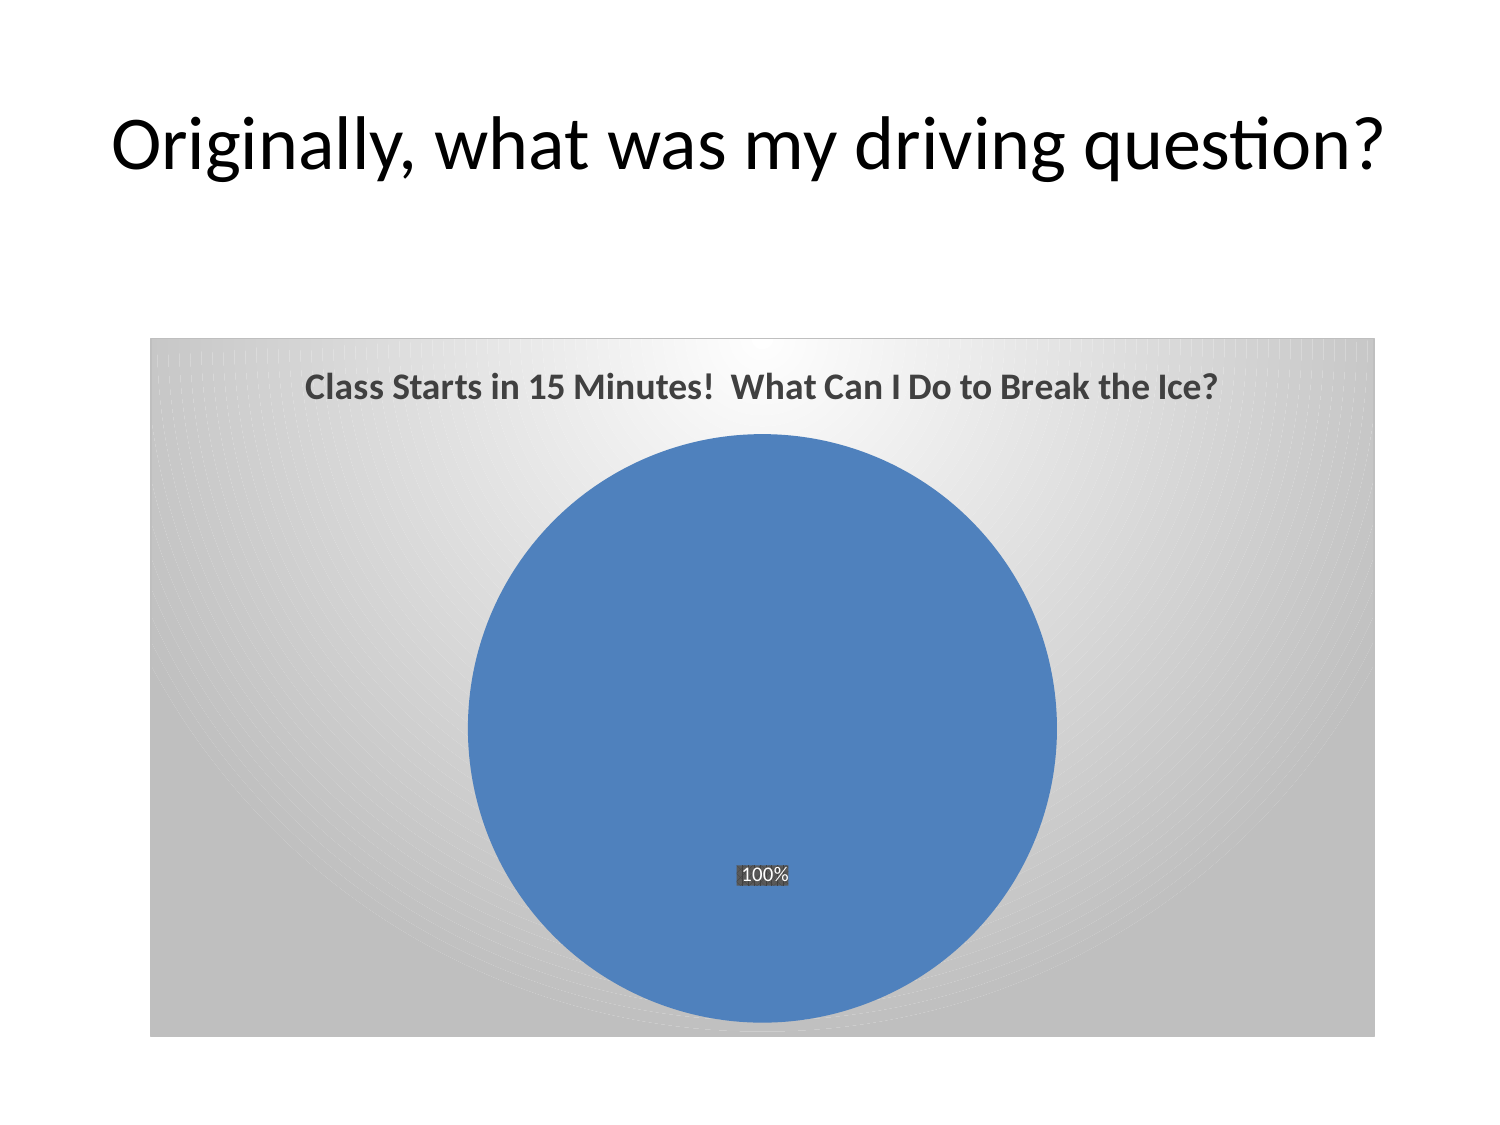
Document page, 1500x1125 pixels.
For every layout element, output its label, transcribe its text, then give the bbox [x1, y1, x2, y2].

chart [149, 337, 1376, 1038]
title Originally, what was my driving question? [75, 45, 1425, 233]
